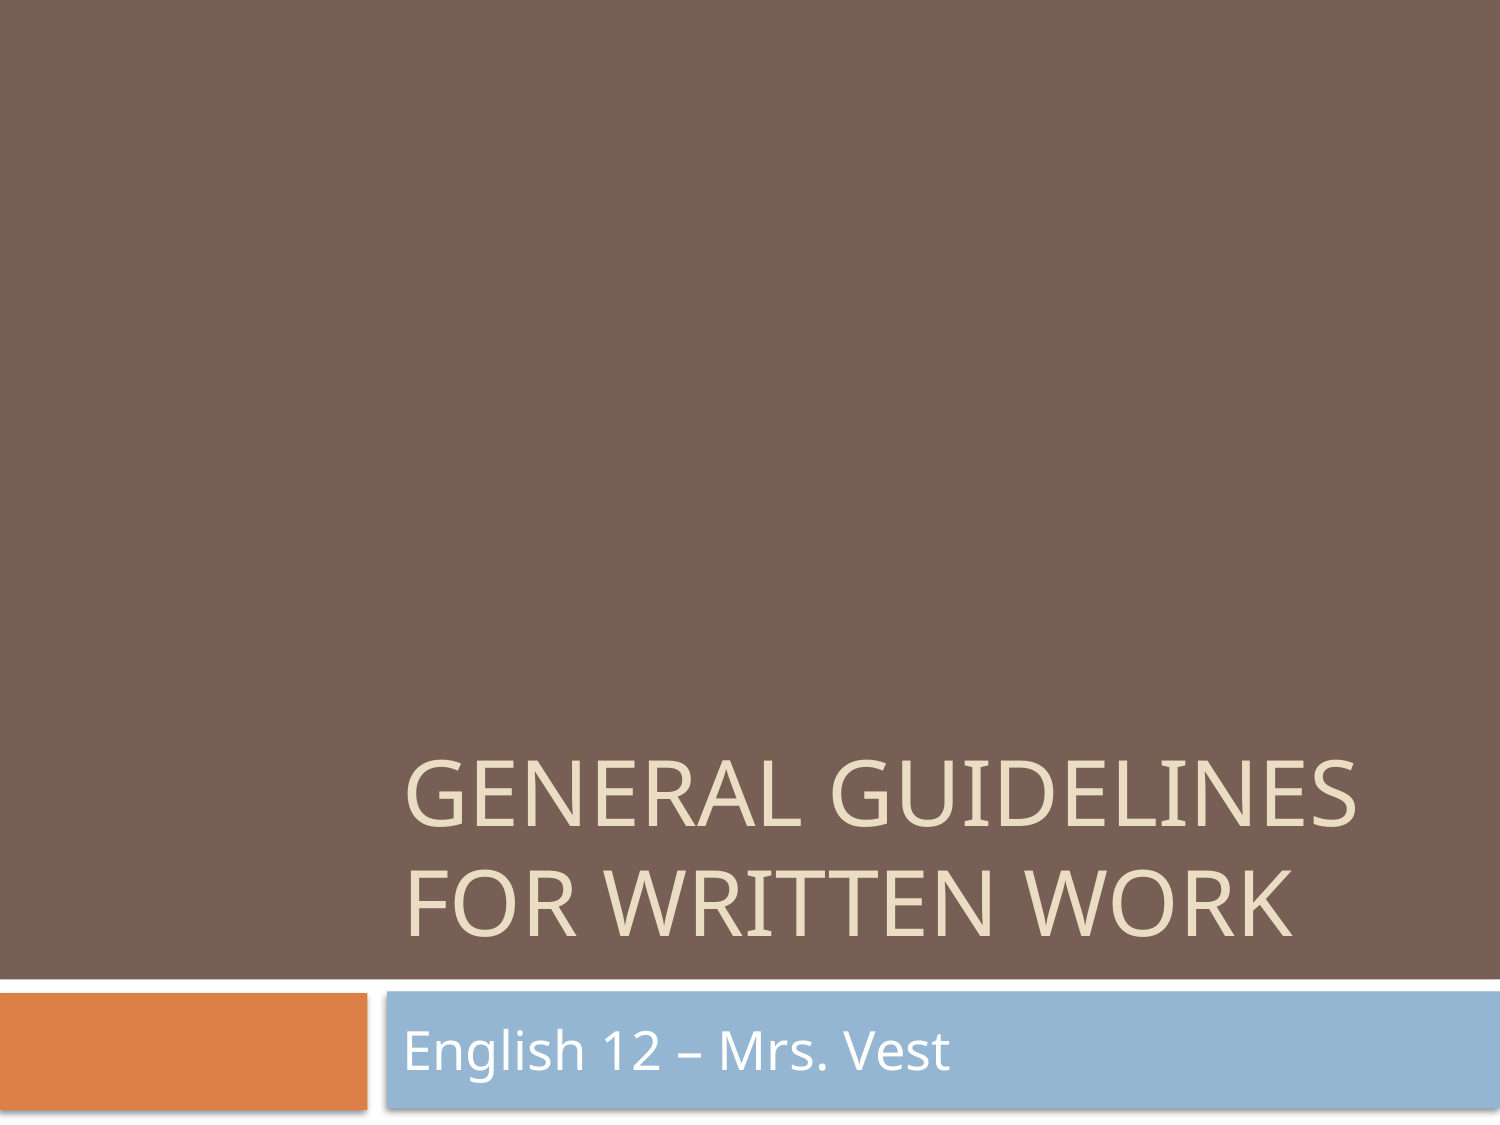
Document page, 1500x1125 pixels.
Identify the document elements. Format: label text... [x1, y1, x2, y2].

subtitle English 12 – Mrs. Vest [387, 992, 1488, 1105]
title General Guidelines for Written Work [387, 662, 1450, 963]
